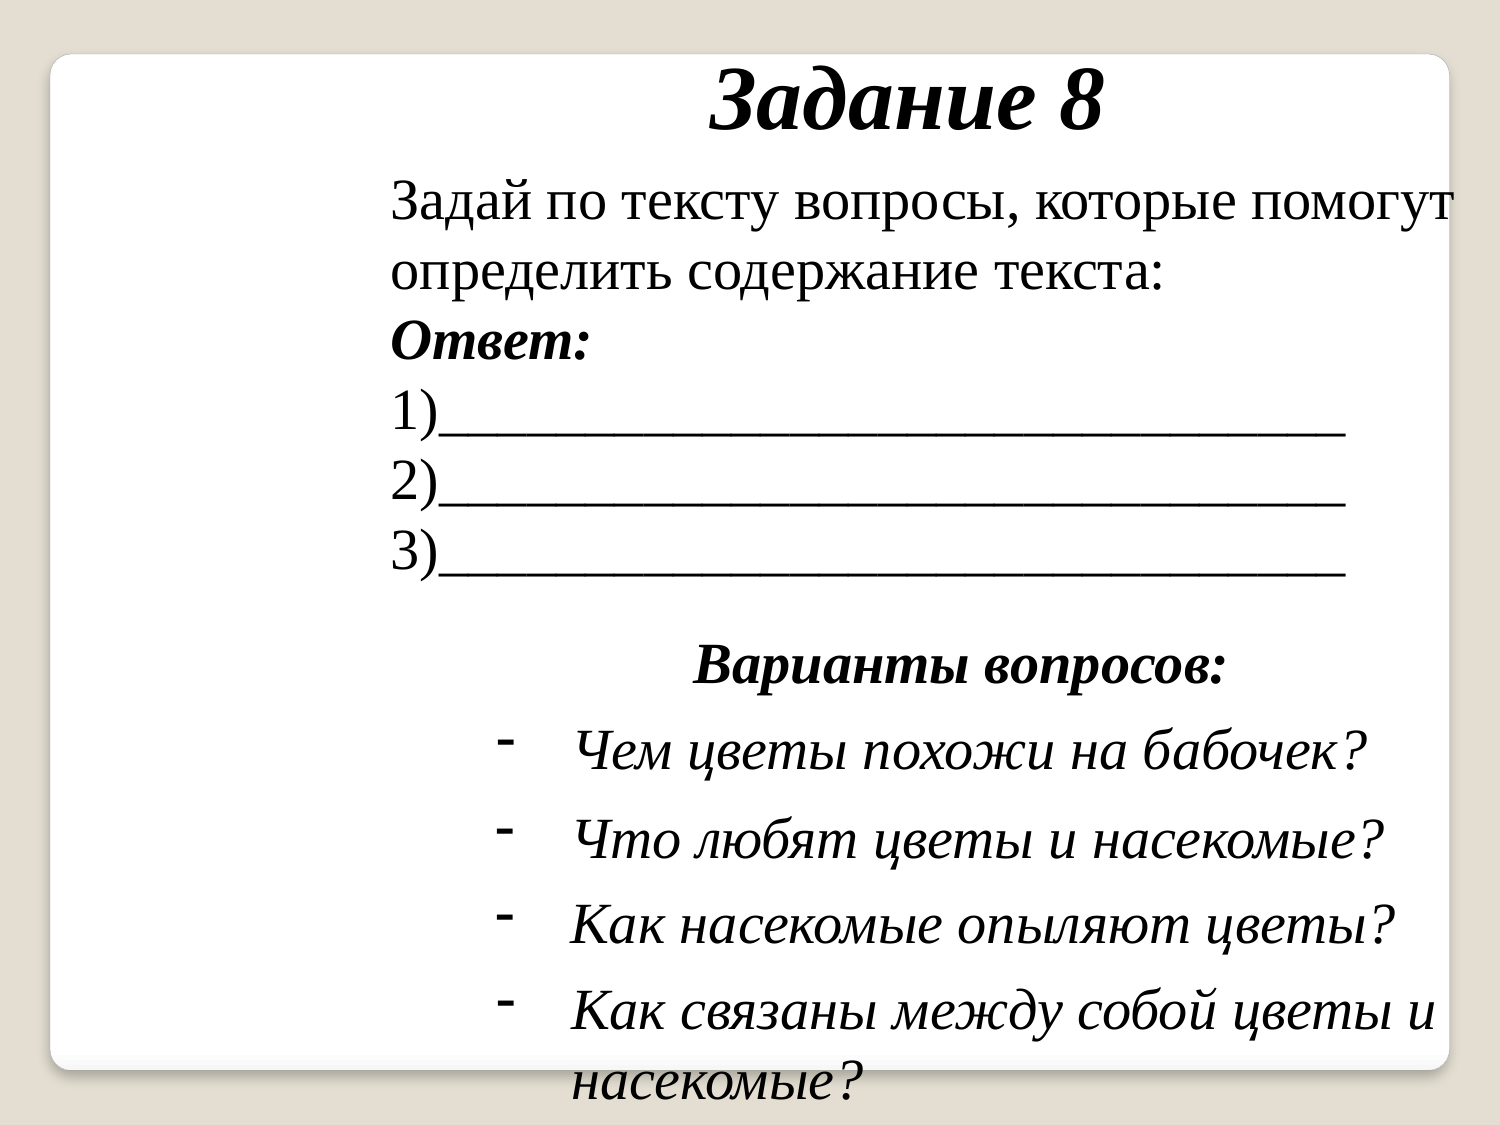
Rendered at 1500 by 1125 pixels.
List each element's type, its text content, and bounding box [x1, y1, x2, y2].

text_box Чем цветы похожи на бабочек? [481, 703, 1500, 789]
text_box Задание 8 [316, 30, 1500, 156]
text_box Что любят цветы и насекомые? [480, 792, 1500, 878]
text_box Как насекомые опыляют цветы? [480, 878, 1500, 964]
text_box Задай по тексту вопросы, которые помогут определить содержание текста: Ответ: 1)_______________________________ 2)_______________________________ 3)_______________________________ [375, 153, 1500, 589]
text_box Варианты вопросов: [369, 617, 1500, 703]
text_box Как связаны между собой цветы и насекомые? [481, 964, 1500, 1119]
